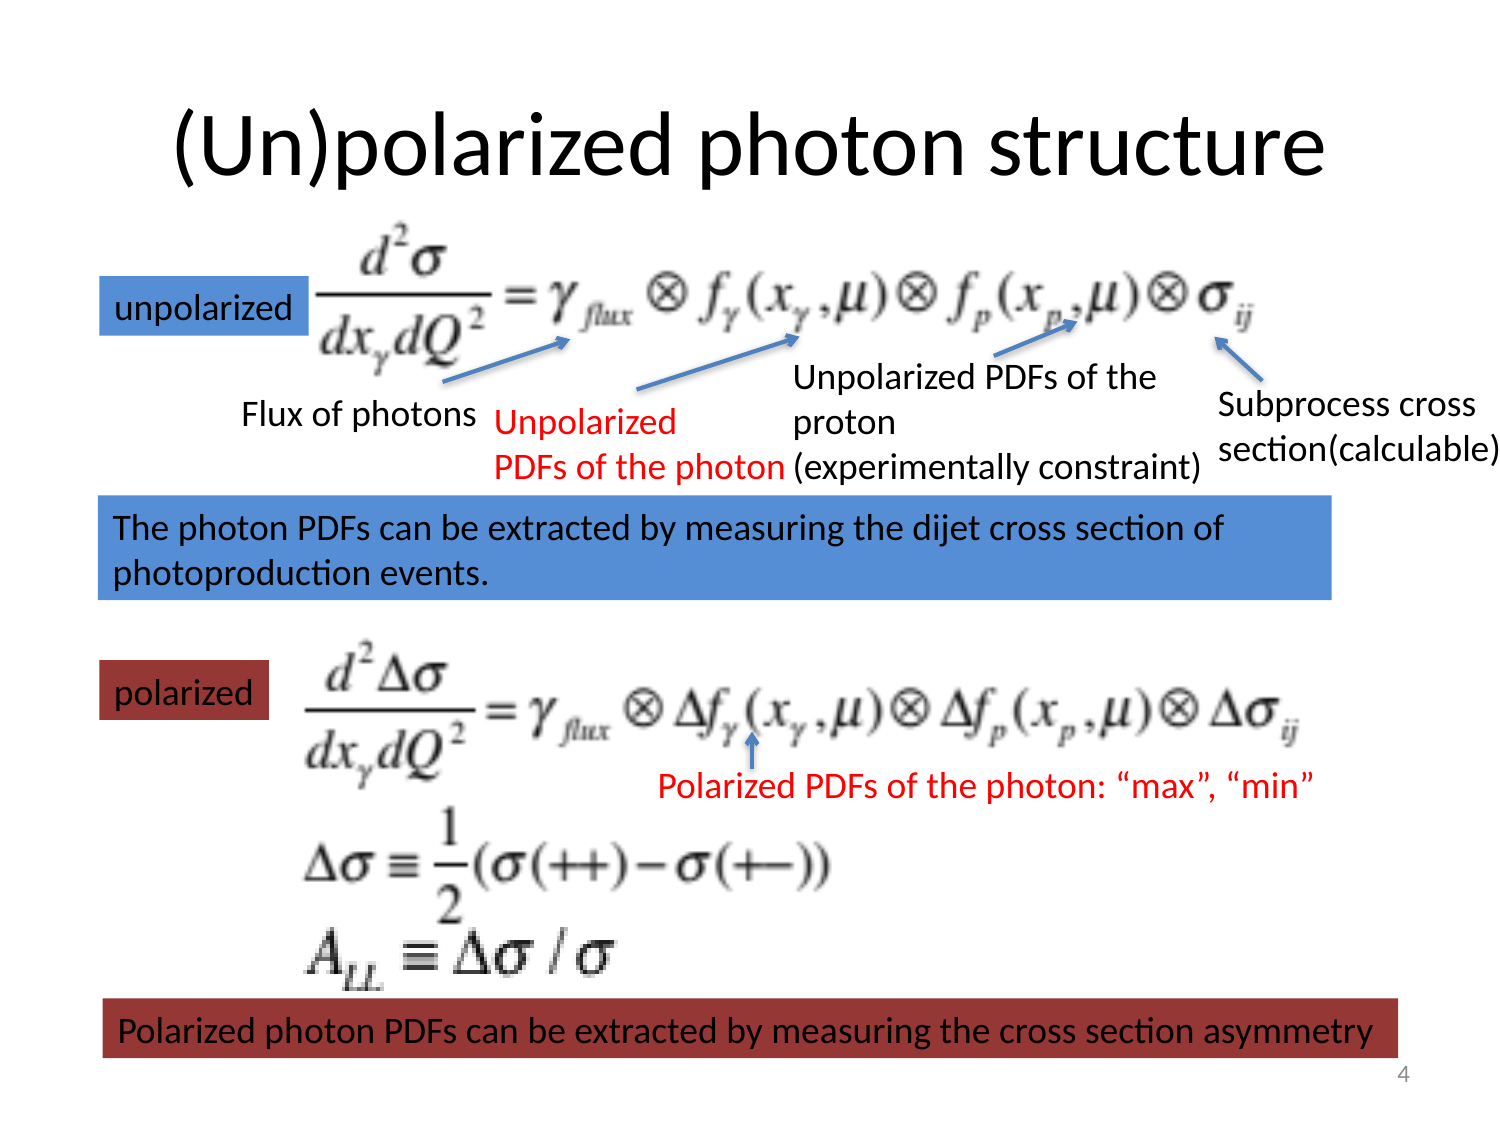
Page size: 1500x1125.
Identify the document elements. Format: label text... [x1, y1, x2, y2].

text_box Unpolarized PDFs of the proton (experimentally constraint) [777, 389, 1263, 495]
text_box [309, 211, 1263, 382]
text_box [295, 915, 623, 997]
text_box Polarized PDFs of the photon: “max”, “min” [837, 753, 1331, 814]
text_box Polarized photon PDFs can be extracted by measuring the cross section asymmetry [102, 998, 1399, 1059]
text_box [636, 336, 800, 390]
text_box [1213, 336, 1263, 381]
text_box unpolarized [99, 276, 304, 336]
text_box The photon PDFs can be extracted by measuring the dijet cross section of photoproduction events. [97, 495, 1332, 601]
text_box Unpolarized PDFs of the photon [479, 389, 777, 495]
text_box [295, 629, 1304, 794]
text_box polarized [99, 660, 269, 720]
slide_number 4 [1074, 1042, 1425, 1103]
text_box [442, 338, 571, 383]
text_box Flux of photons [226, 381, 479, 442]
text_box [295, 793, 833, 933]
text_box Subprocess cross section(calculable) [1203, 371, 1500, 476]
title (Un)polarized photon structure [75, 45, 1425, 233]
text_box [993, 321, 1078, 357]
